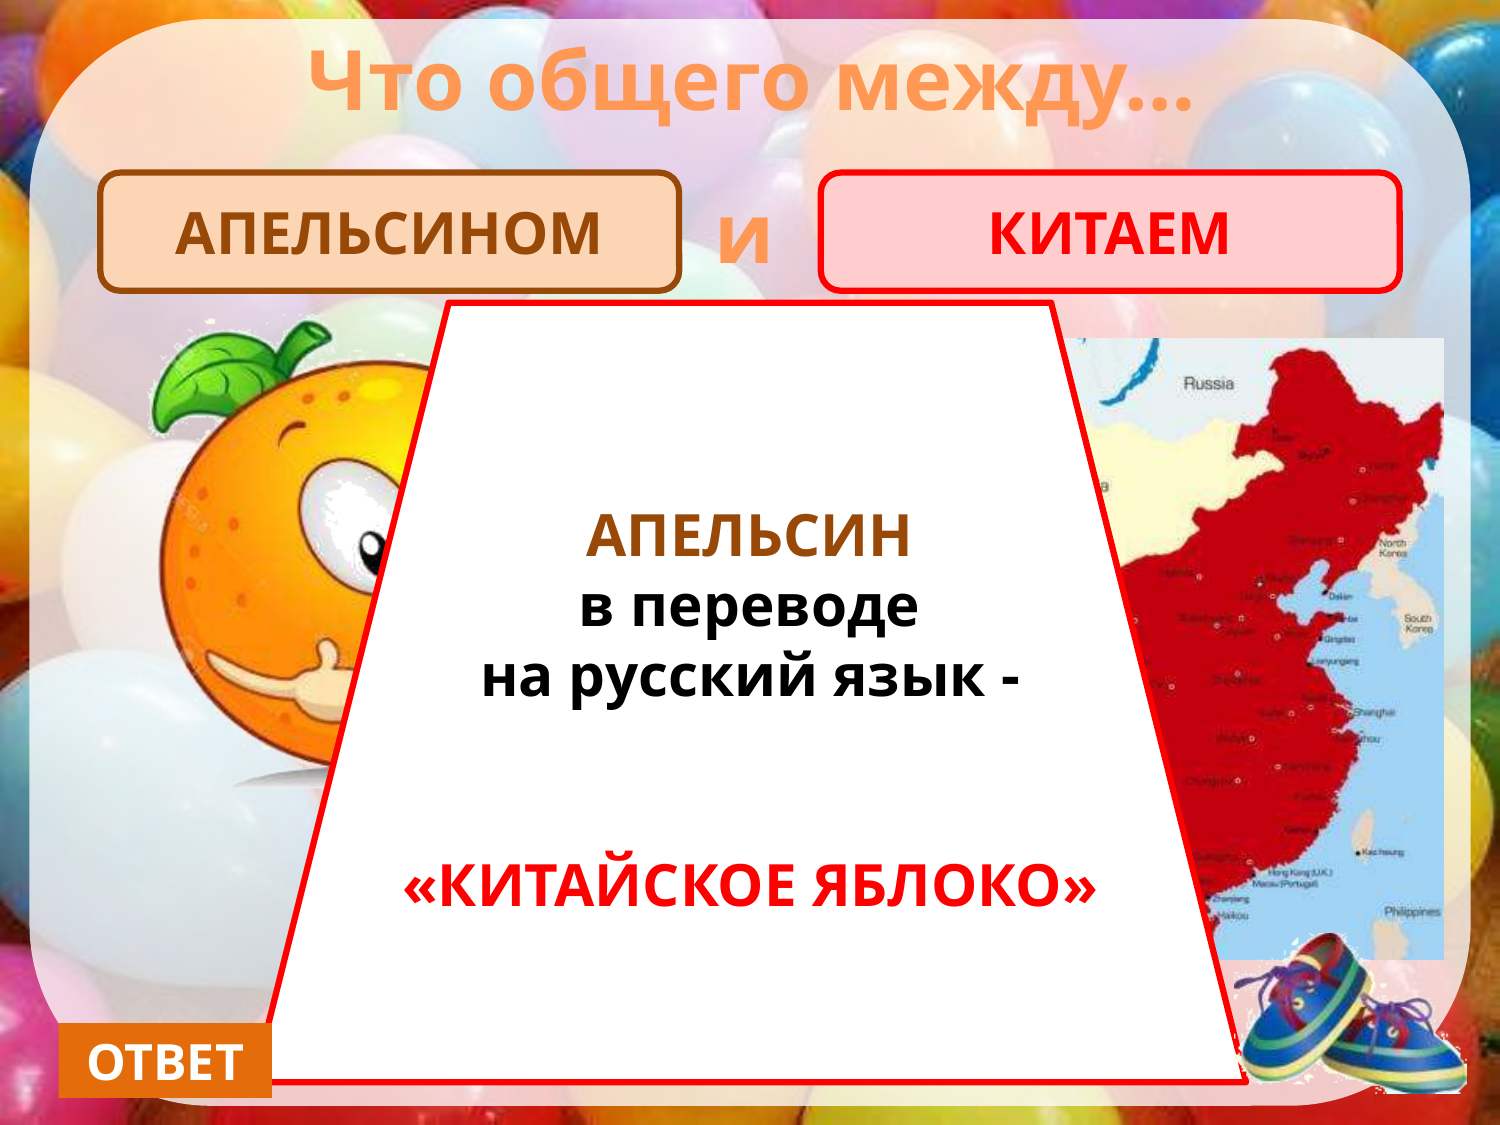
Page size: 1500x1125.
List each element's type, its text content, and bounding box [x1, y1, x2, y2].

text_box АПЕЛЬСИН в переводе на русский язык - «КИТАЙСКОЕ ЯБЛОКО» [266, 300, 1228, 1085]
text_box АПЕЛЬСИНОМ [98, 170, 682, 293]
text_box ОТВЕТ [58, 1023, 272, 1098]
text_box КИТАЕМ [818, 170, 1402, 293]
text_box и [699, 172, 790, 288]
text_box Что общего между… [292, 19, 1212, 135]
picture [0, 0, 1500, 1125]
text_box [147, 314, 680, 823]
